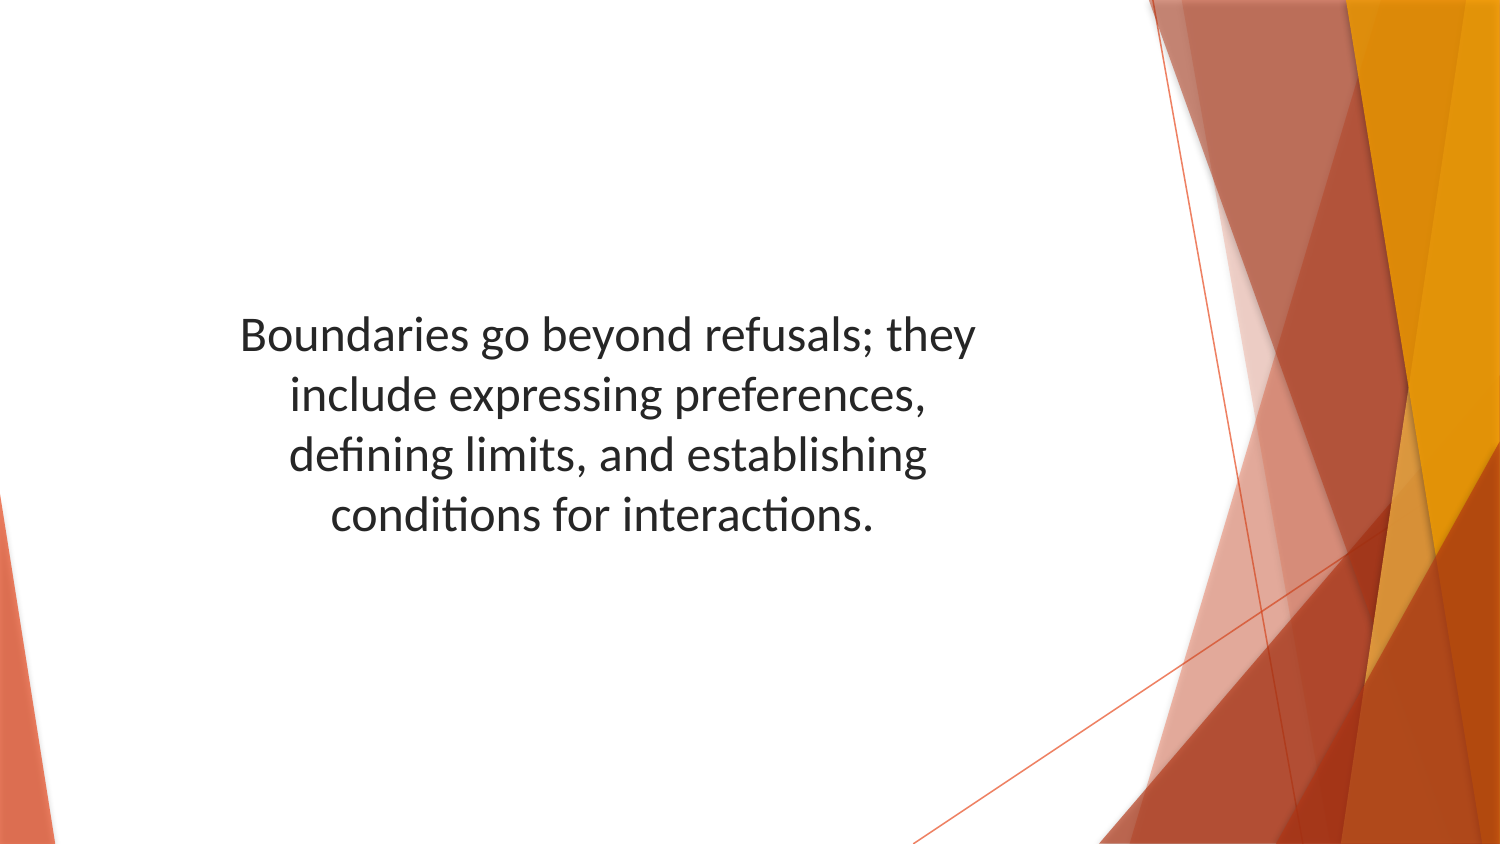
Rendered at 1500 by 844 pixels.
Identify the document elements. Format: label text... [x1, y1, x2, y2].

list Boundaries go beyond refusals; they include expressing preferences, defining limits, and establishing conditions for interactions. [218, 114, 998, 729]
